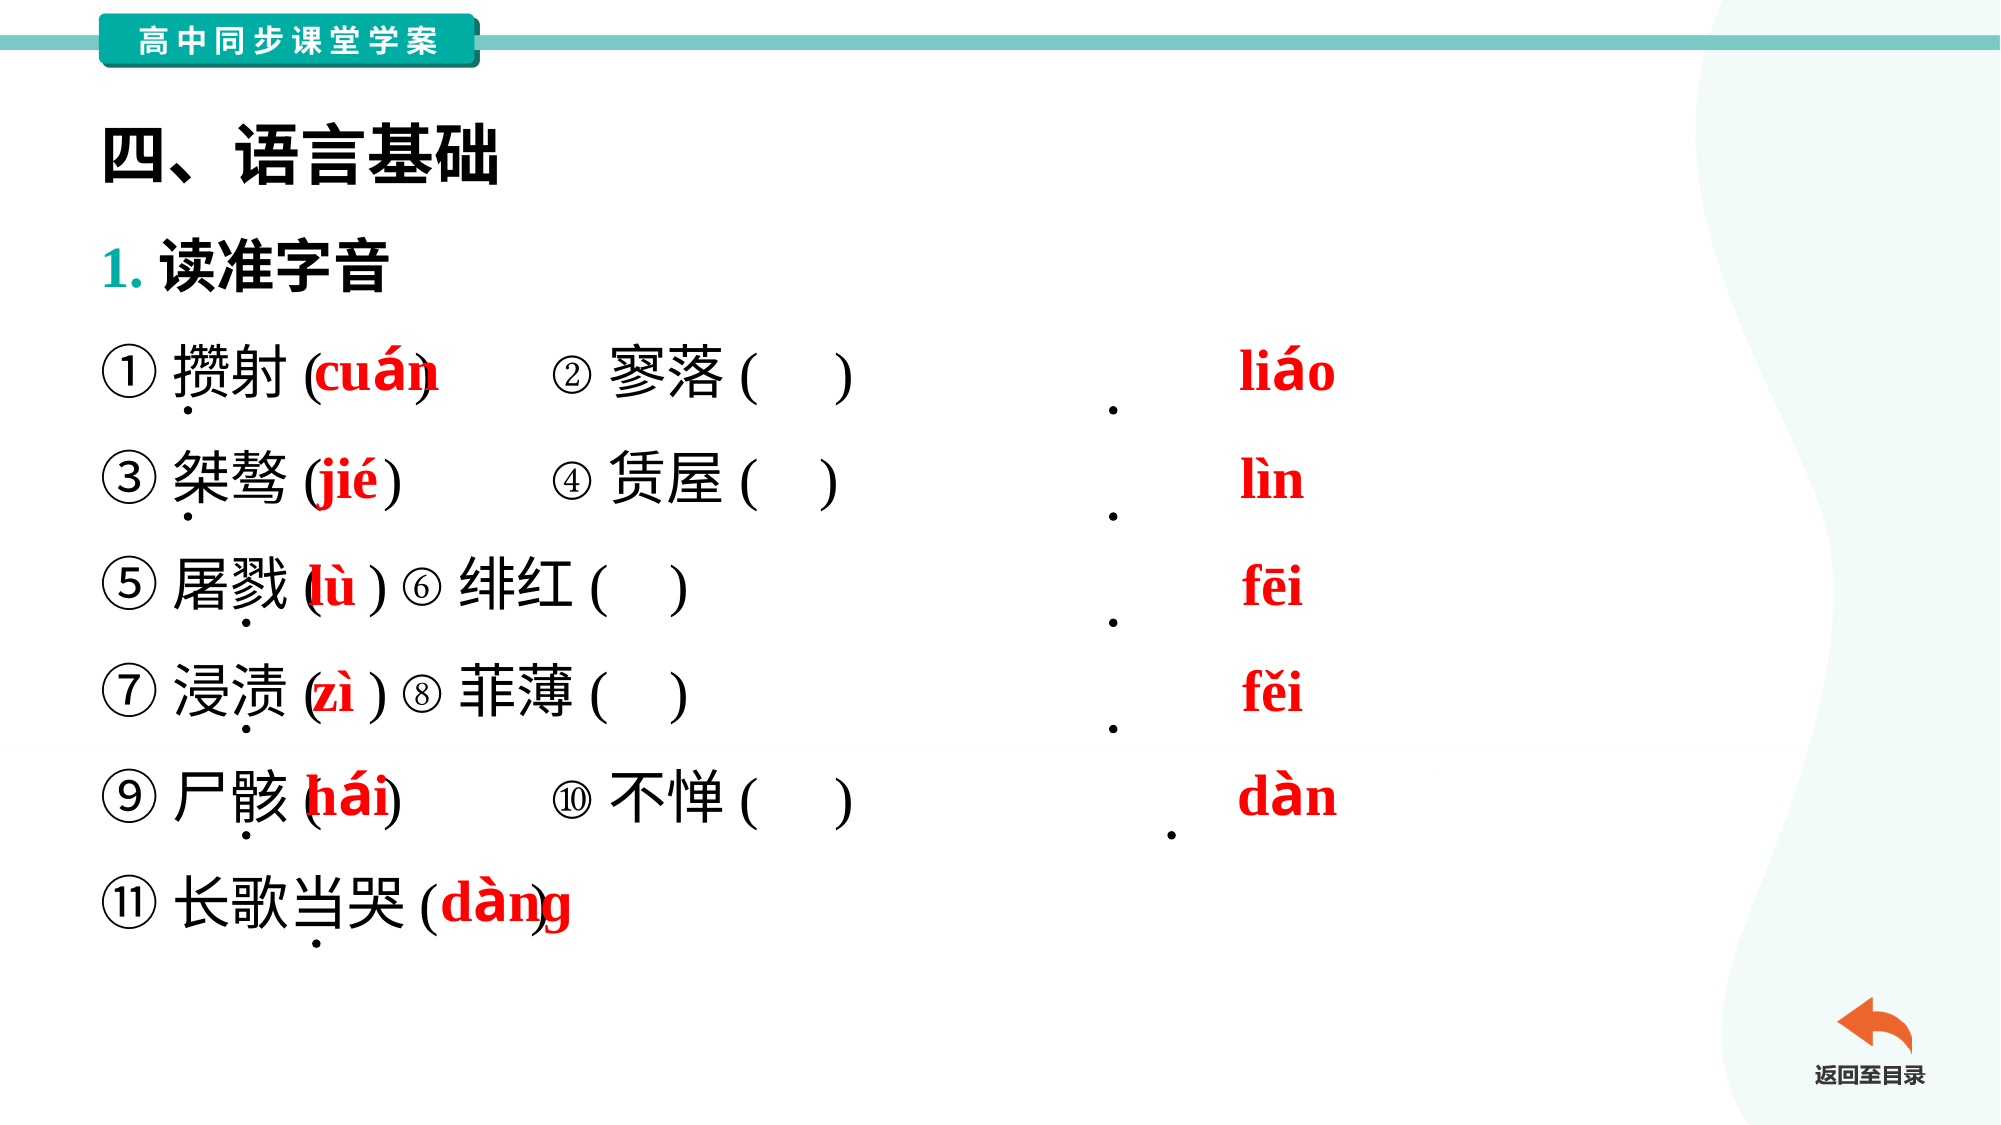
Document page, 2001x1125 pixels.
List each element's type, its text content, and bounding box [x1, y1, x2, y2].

text_box [1109, 512, 1118, 521]
text_box [1109, 618, 1118, 627]
text_box [312, 939, 321, 948]
text_box 1.读准字音 ①攒射( ) ②寥落( ) ③桀骜( ) ④赁屋( ) ⑤屠戮( ) ⑥绯红( ) ⑦浸渍( ) ⑧菲薄( ) ⑨尸骸( ) ⑩不惮( ) ⑪长歌当哭( ) [100, 192, 1899, 937]
text_box zì [291, 618, 377, 723]
text_box lìn [1219, 406, 1327, 511]
text_box liáo [1221, 300, 1355, 403]
text_box hái [287, 725, 409, 828]
text_box [1167, 831, 1176, 840]
text_box [1109, 406, 1118, 415]
text_box [242, 724, 251, 734]
text_box dànɡ [422, 831, 592, 934]
text_box cuán [295, 300, 459, 403]
text_box [1109, 724, 1118, 734]
text_box fēi [1221, 512, 1326, 617]
text_box jié [295, 406, 400, 511]
text_box [183, 406, 193, 415]
text_box 四、语言基础 [100, 76, 1899, 192]
picture [0, 0, 2000, 1125]
text_box fěi [1221, 618, 1326, 723]
text_box lù [287, 512, 379, 617]
text_box [242, 831, 251, 840]
text_box [183, 512, 193, 521]
text_box dàn [1219, 725, 1357, 828]
text_box [242, 618, 251, 627]
